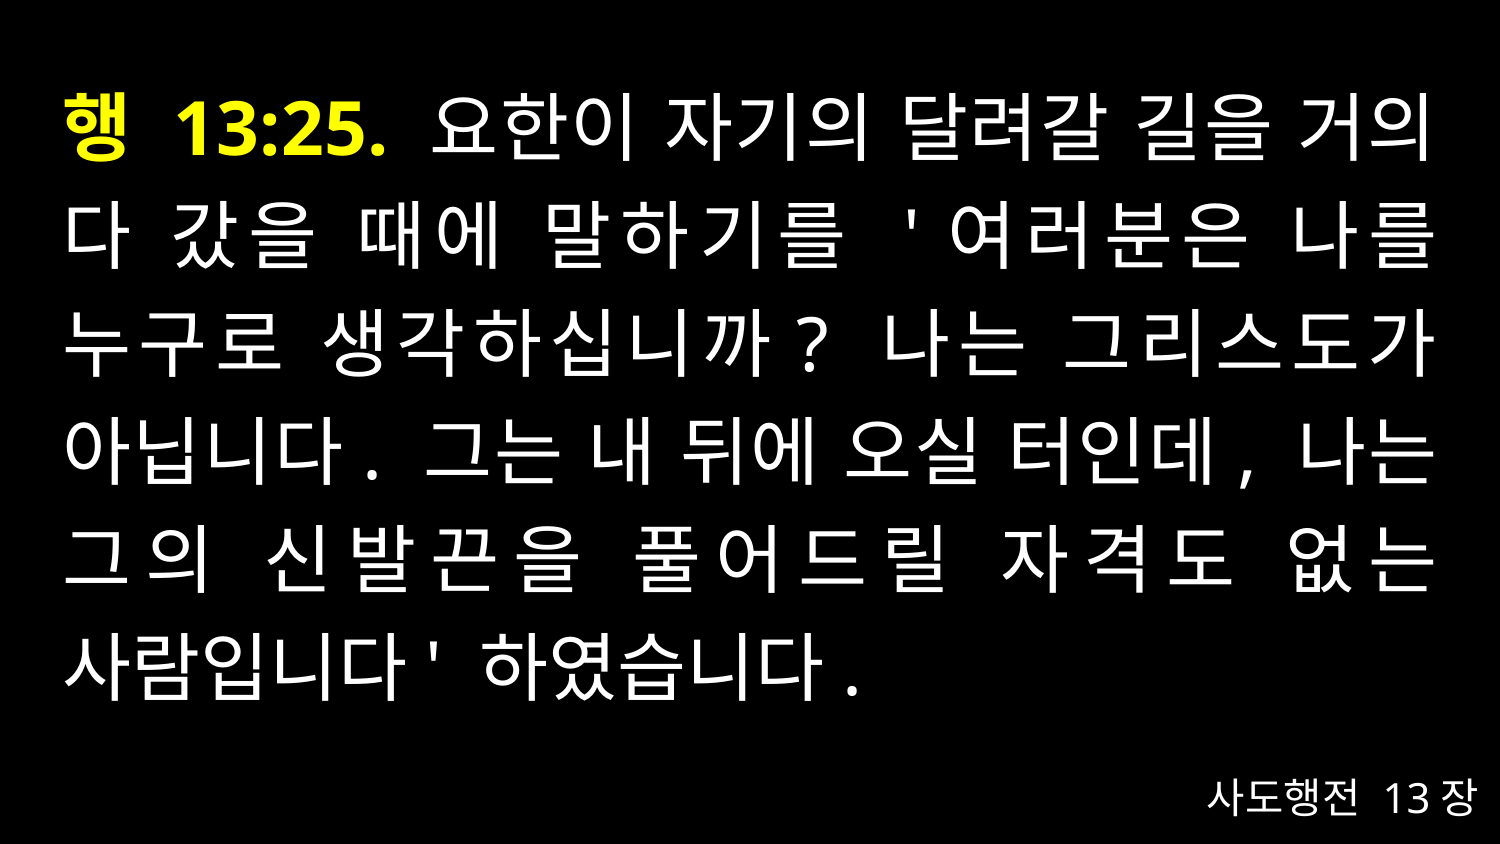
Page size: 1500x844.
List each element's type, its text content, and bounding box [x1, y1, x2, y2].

title 행 13:25. 요한이 자기의 달려갈 길을 거의 다 갔을 때에 말하기를 '여러분은 나를 누구로 생각하십니까? 나는 그리스도가 아닙니다. 그는 내 뒤에 오실 터인데, 나는 그의 신발끈을 풀어드릴 자격도 없는 사람입니다' 하였습니다. [0, 0, 1500, 844]
subtitle 사도행전 13장 [916, 770, 1500, 844]
